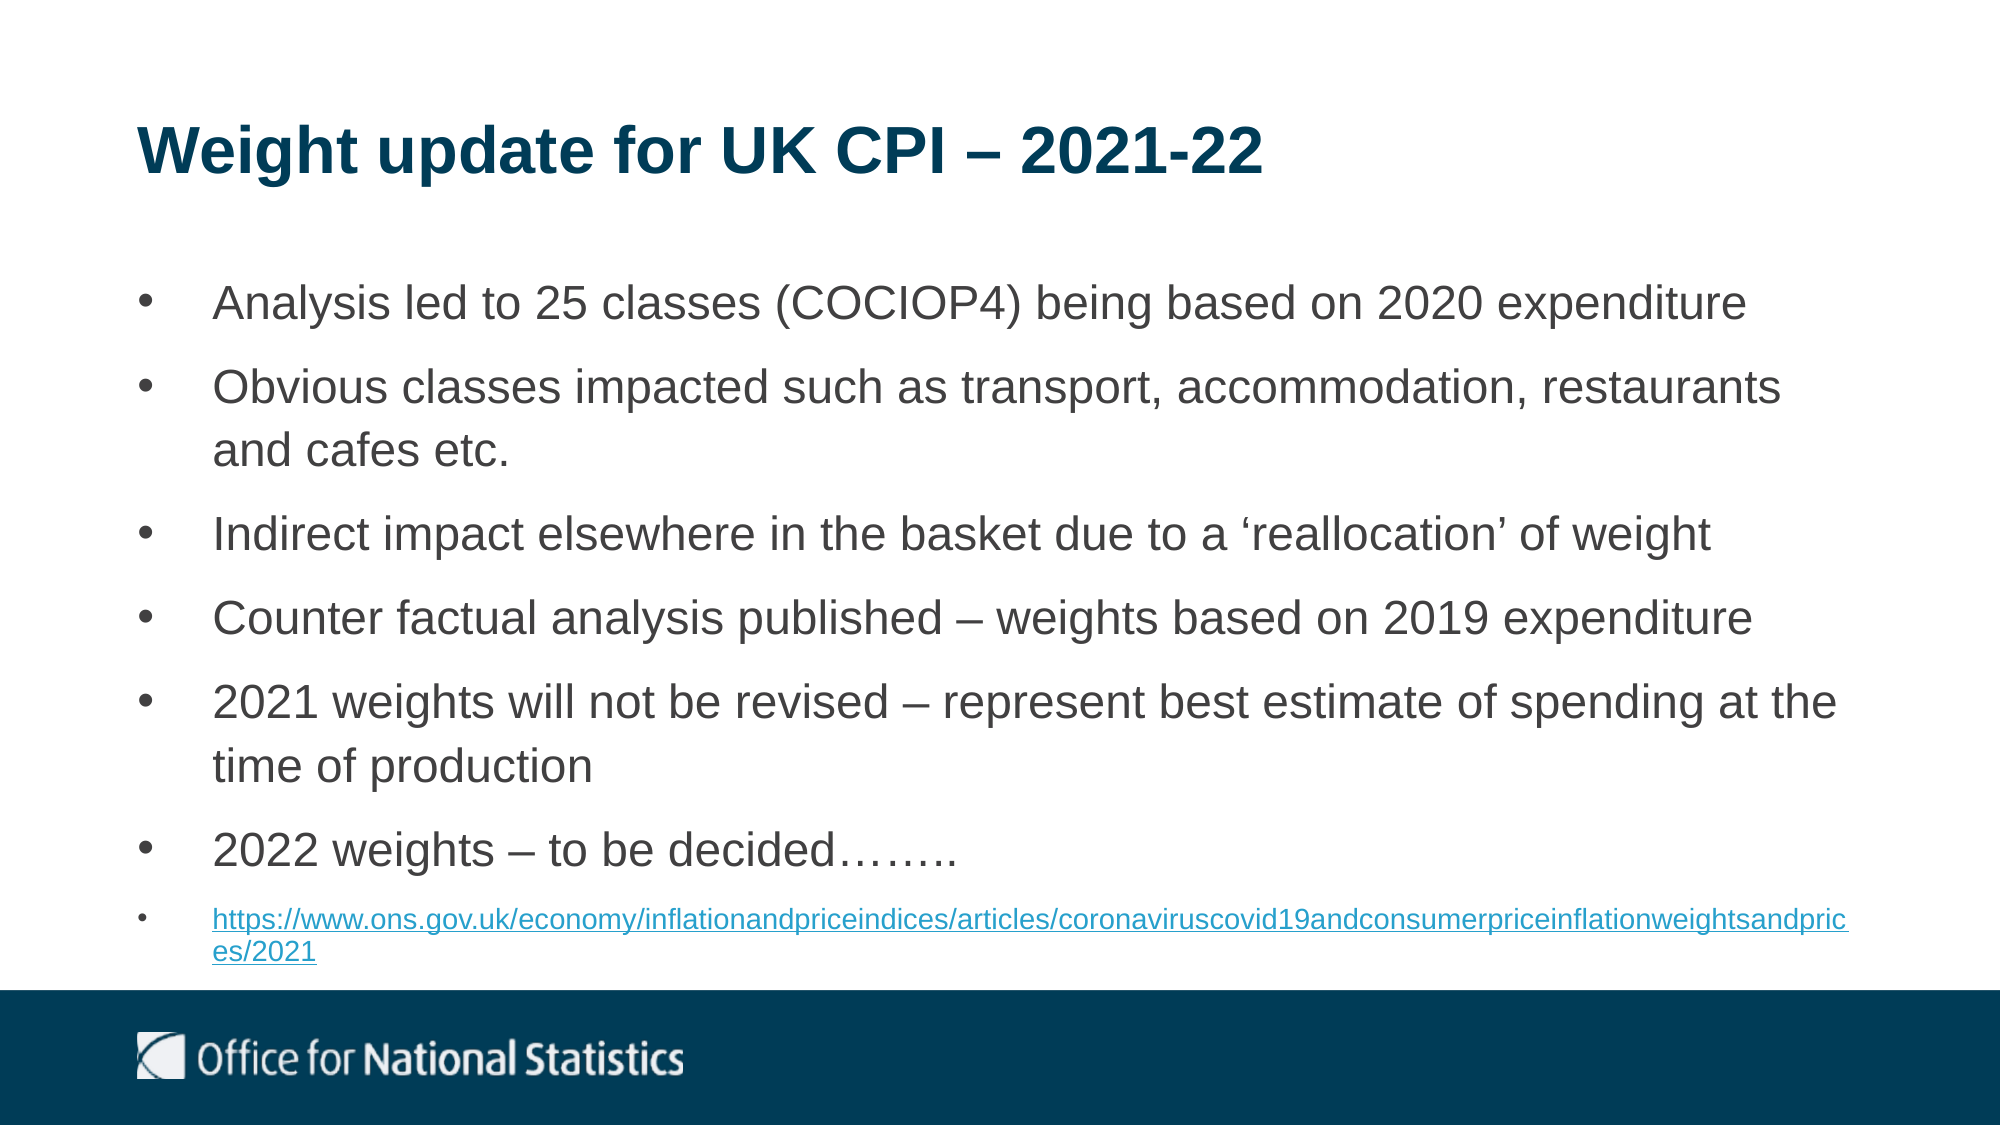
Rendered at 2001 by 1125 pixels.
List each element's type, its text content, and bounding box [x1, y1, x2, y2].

list Analysis led to 25 classes (COCIOP4) being based on 2020 expenditure Obvious classes impacted such as transport, accommodation, restaurants and cafes etc. Indirect impact elsewhere in the basket due to a ‘reallocation’ of weight Counter factual analysis published – weights based on 2019 expenditure 2021 weights will not be revised – represent best estimate of spending at the time of production 2022 weights – to be decided…….. https://www.ons.gov.uk/economy/inflationandpriceindices/articles/coronaviruscovid19andconsumerpriceinflationweightsandprices/2021 [137, 258, 1863, 1125]
title Weight update for UK CPI – 2021-22 [137, 108, 1863, 197]
